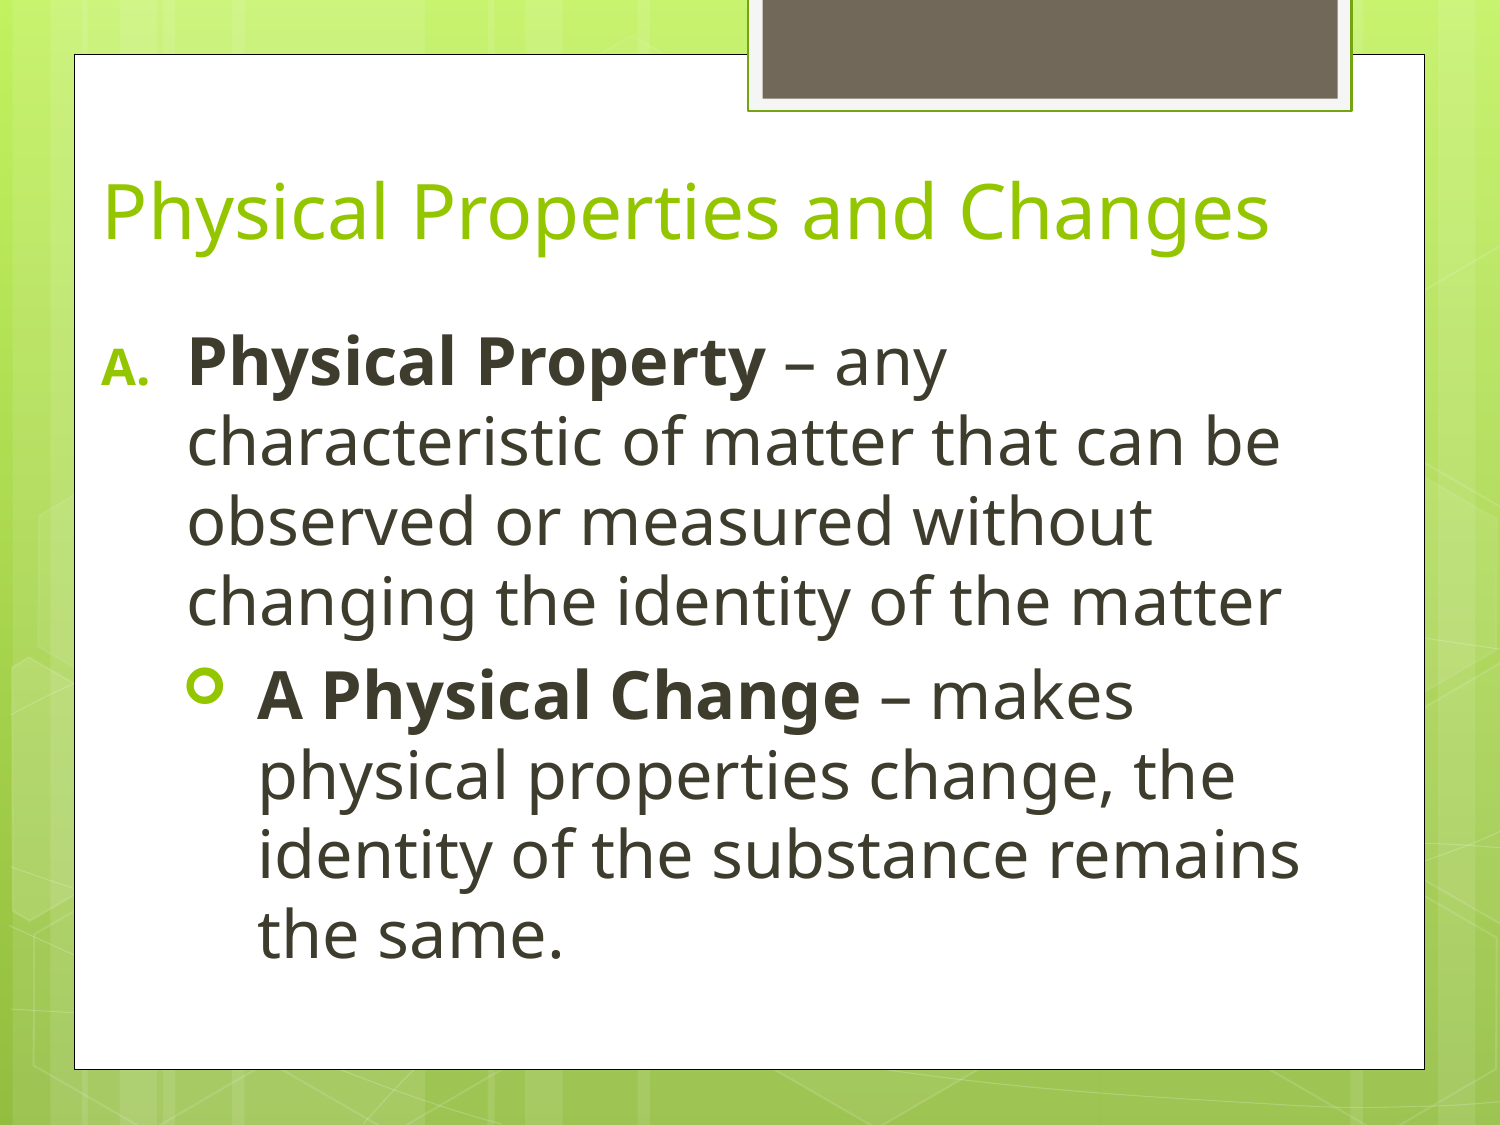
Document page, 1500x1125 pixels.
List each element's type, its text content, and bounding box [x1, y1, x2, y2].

list Physical Property – any characteristic of matter that can be observed or measured without changing the identity of the matter A Physical Change – makes physical properties change, the identity of the substance remains the same. [86, 311, 1389, 1048]
title Physical Properties and Changes [86, 74, 1389, 263]
